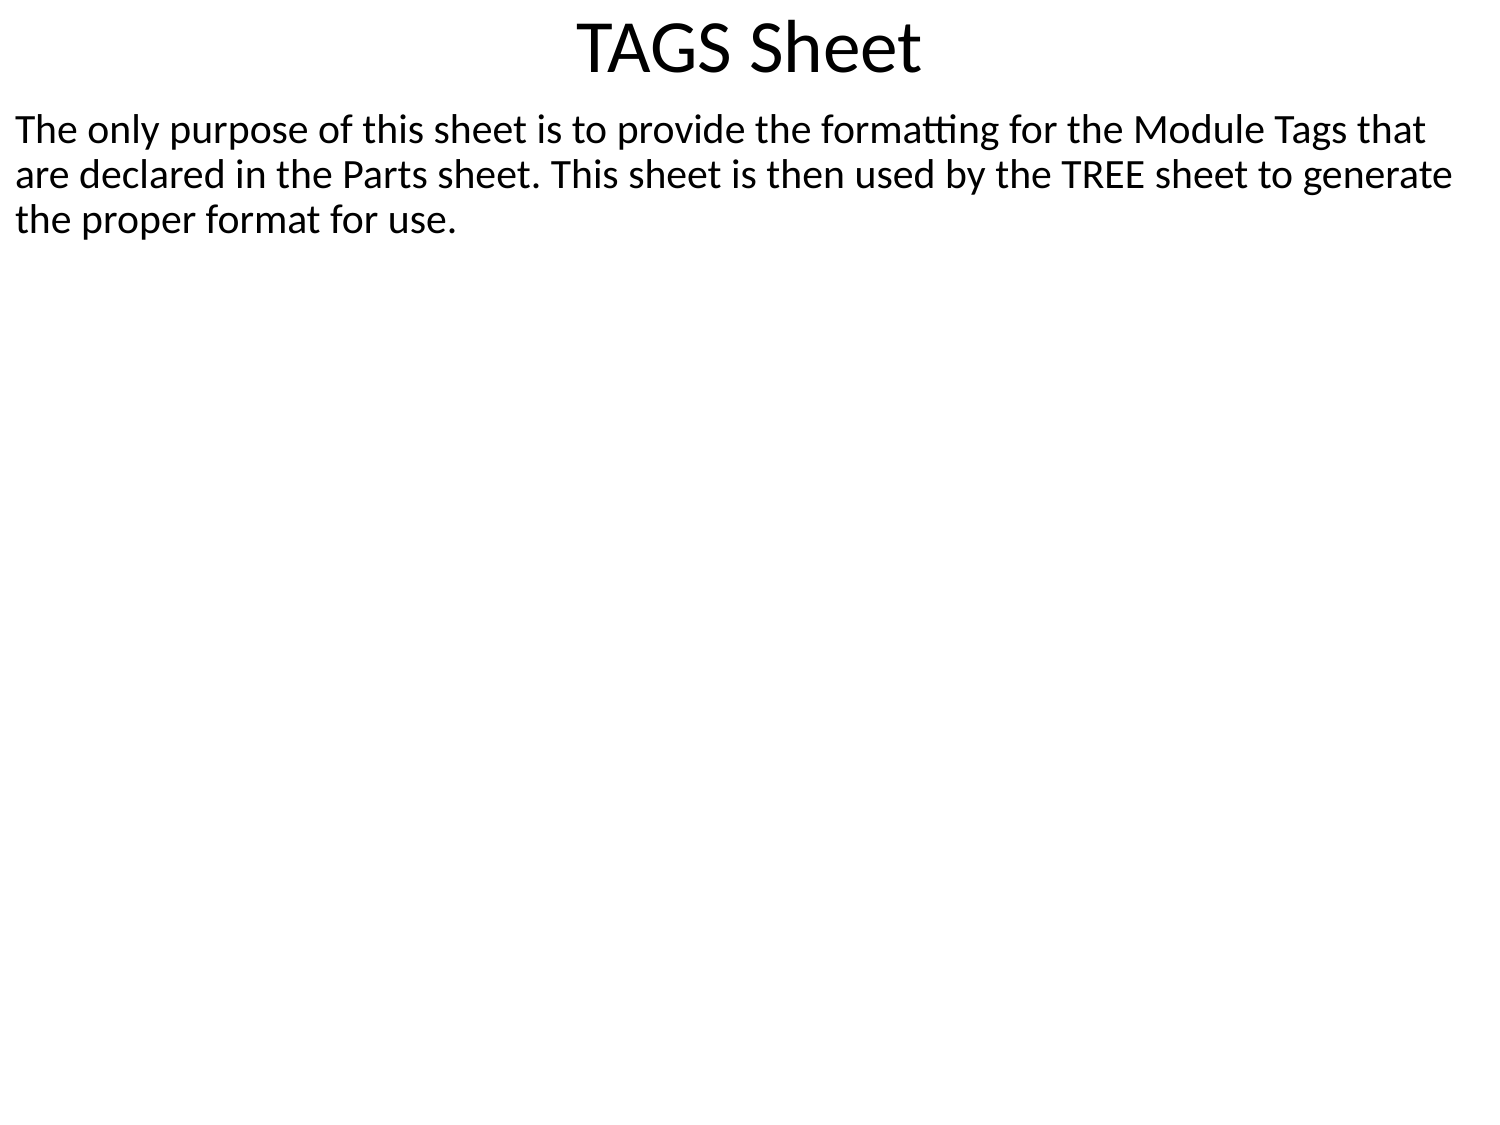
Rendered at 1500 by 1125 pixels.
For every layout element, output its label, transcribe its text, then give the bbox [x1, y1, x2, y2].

list The only purpose of this sheet is to provide the formatting for the Module Tags that are declared in the Parts sheet. This sheet is then used by the TREE sheet to generate the proper format for use. [0, 99, 1500, 1125]
title TAGS Sheet [0, 0, 1500, 97]
